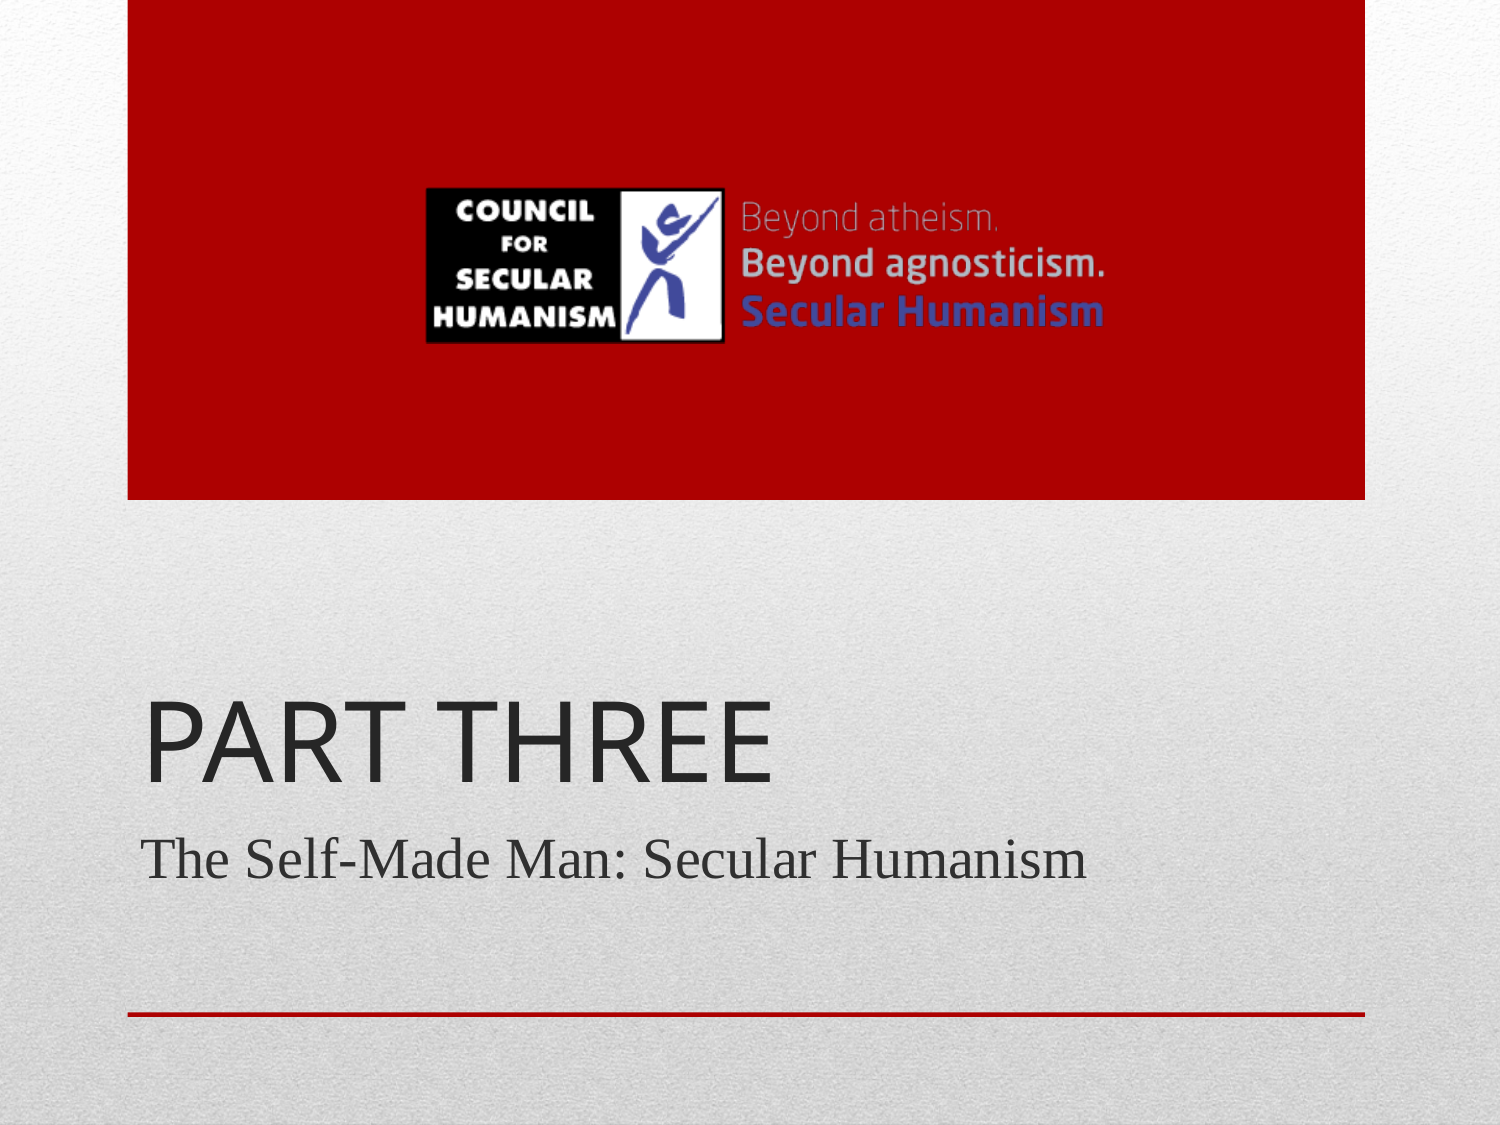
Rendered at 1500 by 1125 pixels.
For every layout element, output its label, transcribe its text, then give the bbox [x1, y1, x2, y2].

list The Self-Made Man: Secular Humanism [125, 812, 1250, 963]
title Part three [125, 537, 1363, 813]
picture [424, 186, 1117, 345]
